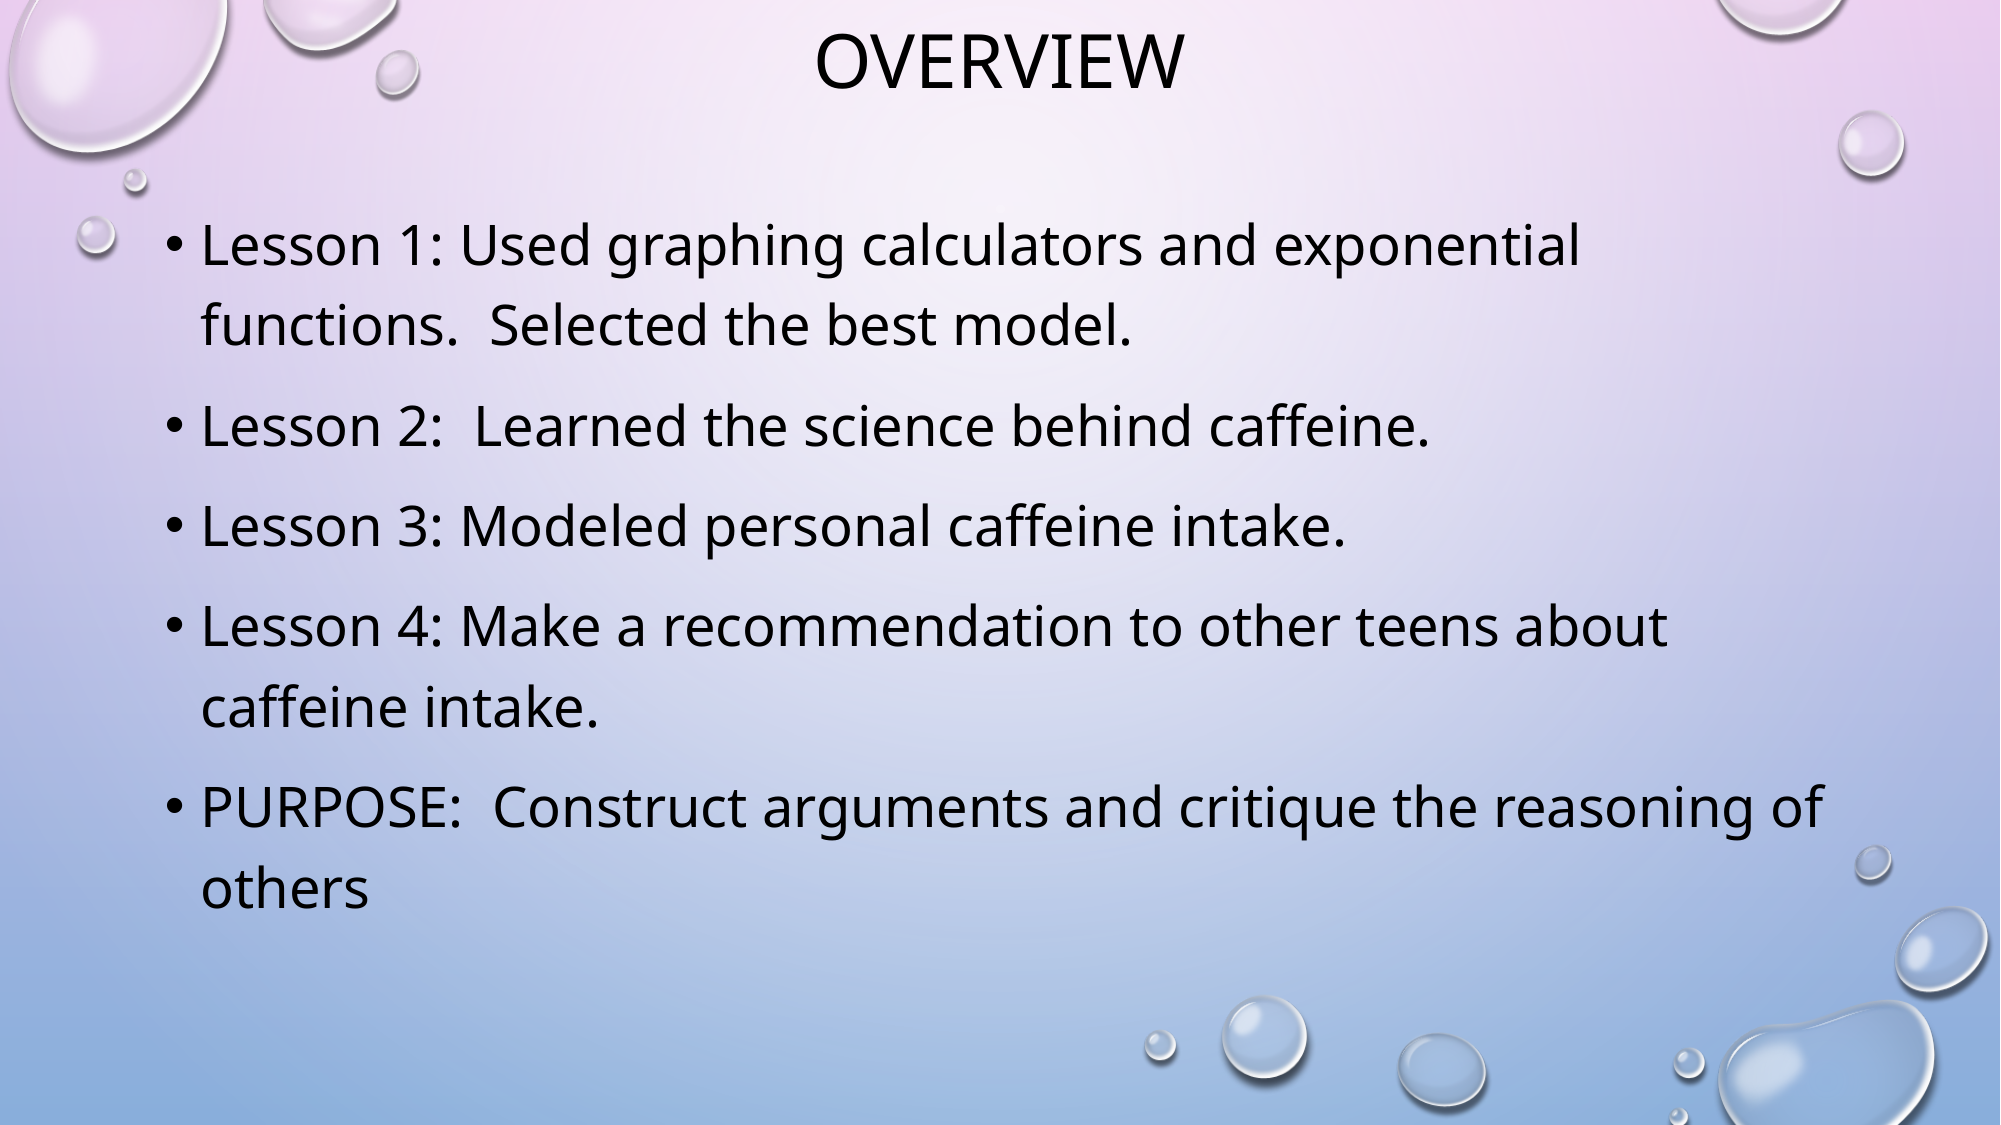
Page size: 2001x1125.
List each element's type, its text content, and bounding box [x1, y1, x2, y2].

picture [0, 0, 2000, 1125]
title Overview [149, 0, 1850, 188]
list Lesson 1: Used graphing calculators and exponential functions. Selected the best model. Lesson 2: Learned the science behind caffeine. Lesson 3: Modeled personal caffeine intake. Lesson 4: Make a recommendation to other teens about caffeine intake. PURPOSE: Construct arguments and critique the reasoning of others [149, 188, 1850, 930]
